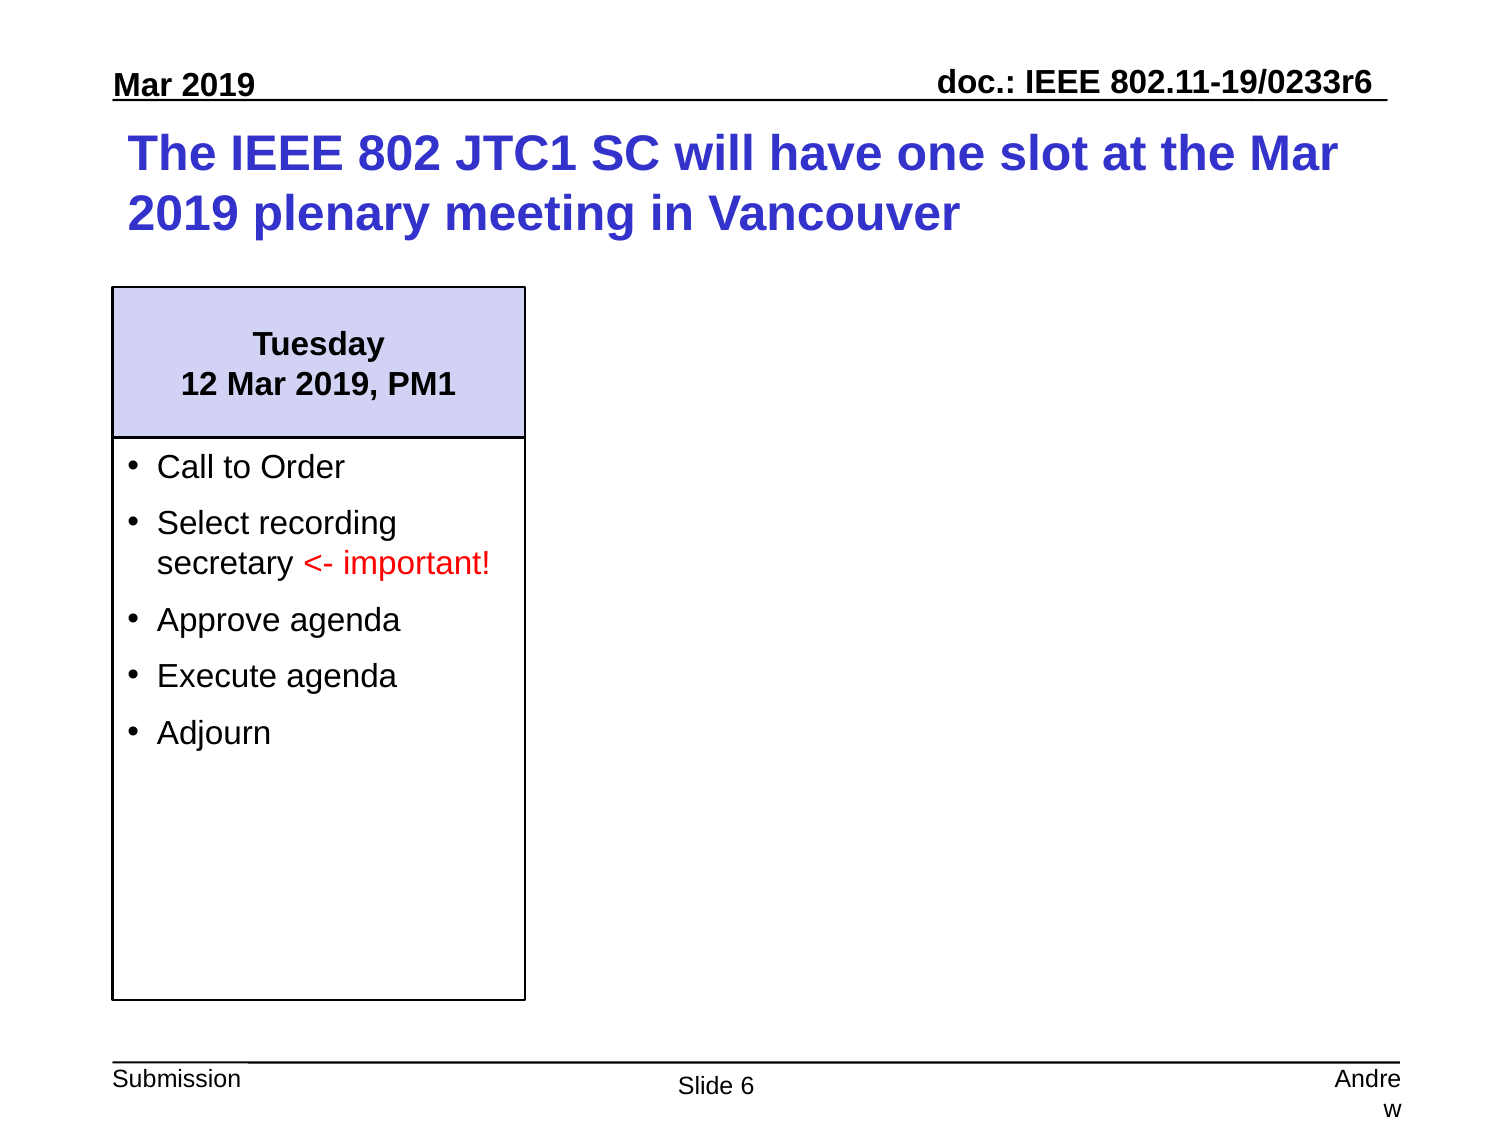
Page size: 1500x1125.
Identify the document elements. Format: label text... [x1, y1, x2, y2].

text_box Call to Order Select recording secretary <- important! Approve agenda Execute agenda Adjourn [112, 438, 525, 1000]
title The IEEE 802 JTC1 SC will have one slot at the Mar 2019 plenary meeting in Vancouver [112, 112, 1438, 288]
text_box Slide 6 [663, 1062, 870, 1108]
footer Andrew Myles, Cisco [1320, 1061, 1402, 1093]
text_box Tuesday 12 Mar 2019, PM1 [112, 287, 525, 438]
